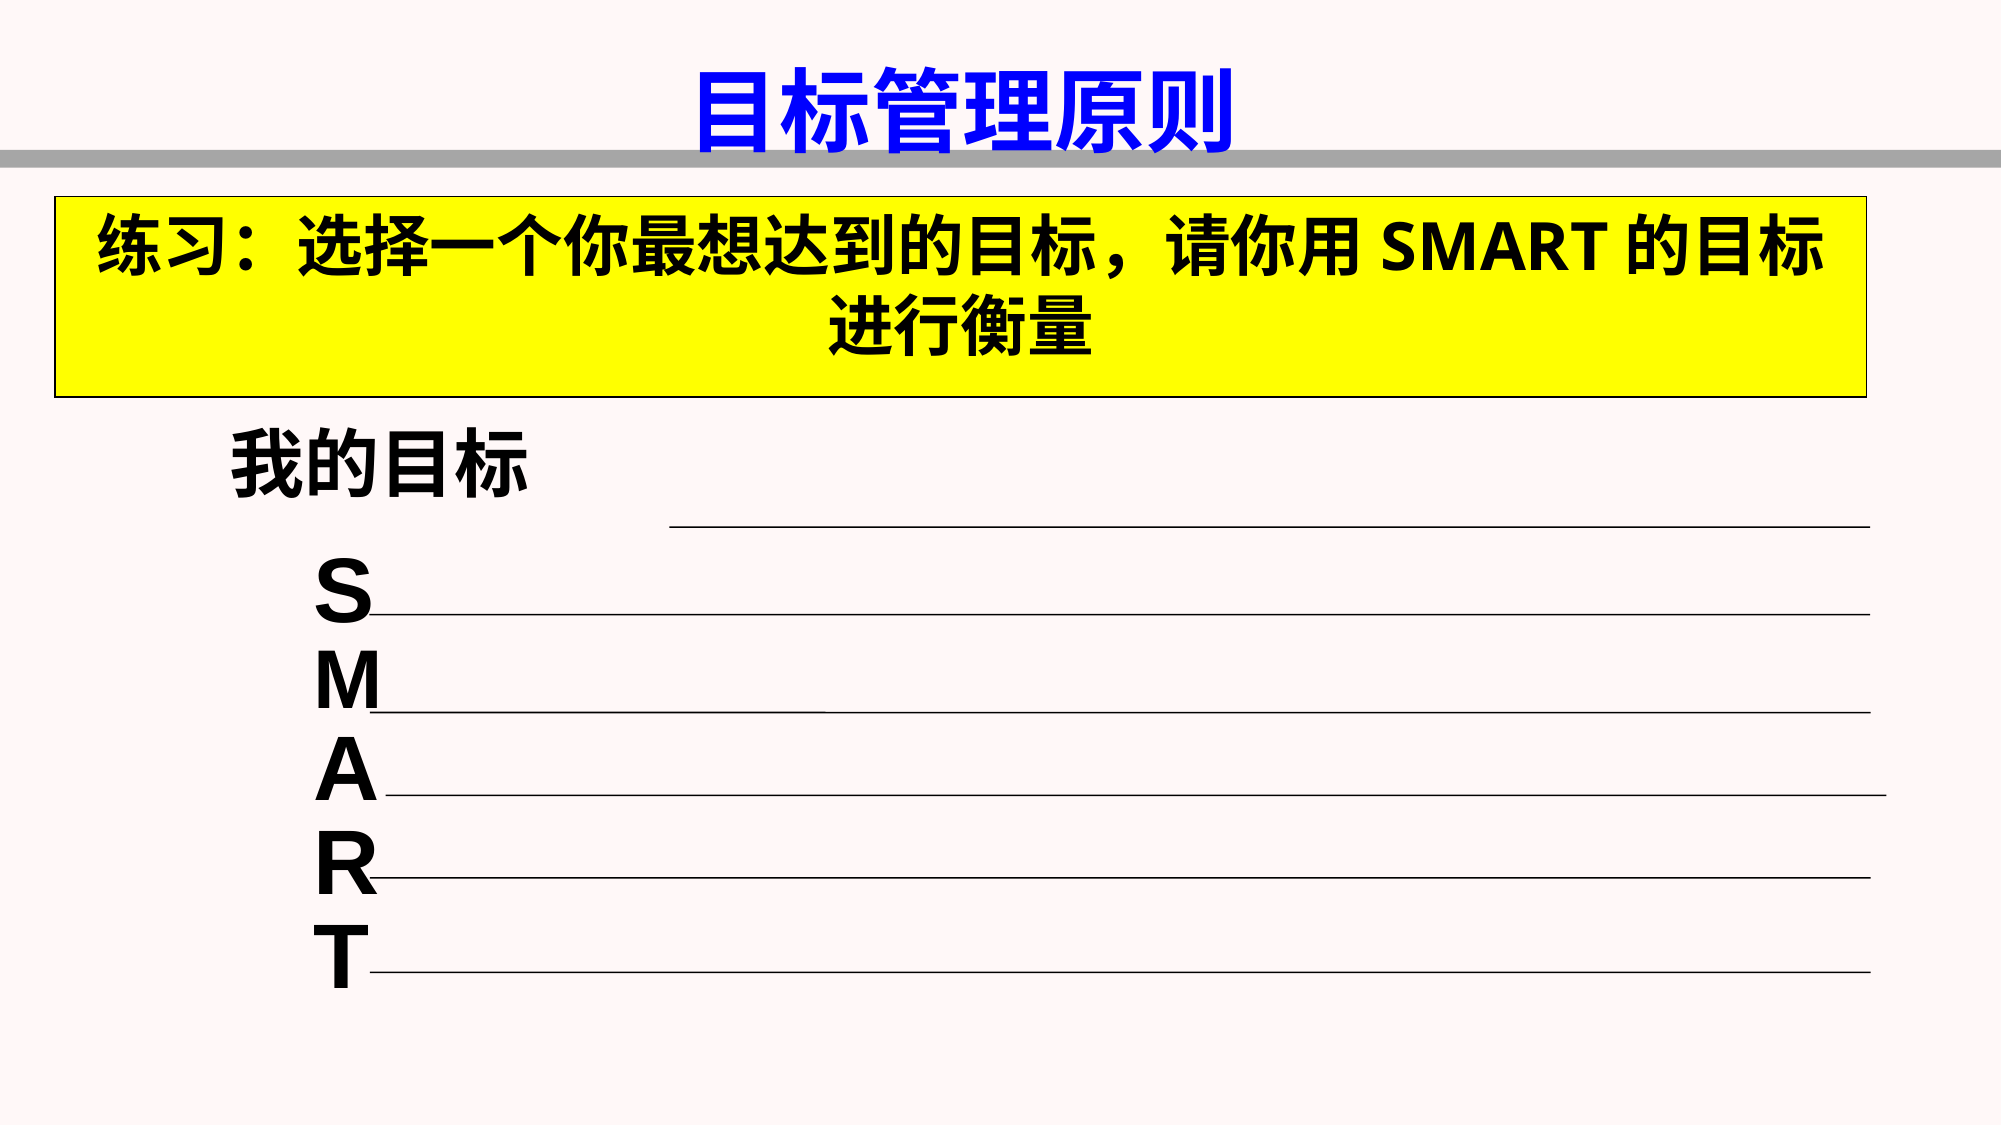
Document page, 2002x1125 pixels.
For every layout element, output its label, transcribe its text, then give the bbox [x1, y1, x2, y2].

text_box S [298, 523, 391, 617]
text_box T [298, 889, 386, 1015]
text_box 练习：选择一个你最想达到的目标，请你用SMART的目标进行衡量 [54, 196, 1867, 398]
text_box R [298, 795, 396, 921]
text_box A [298, 700, 396, 795]
text_box M [298, 617, 399, 712]
text_box 我的目标 [214, 408, 545, 514]
text_box 目标管理原则 [144, 46, 1781, 153]
